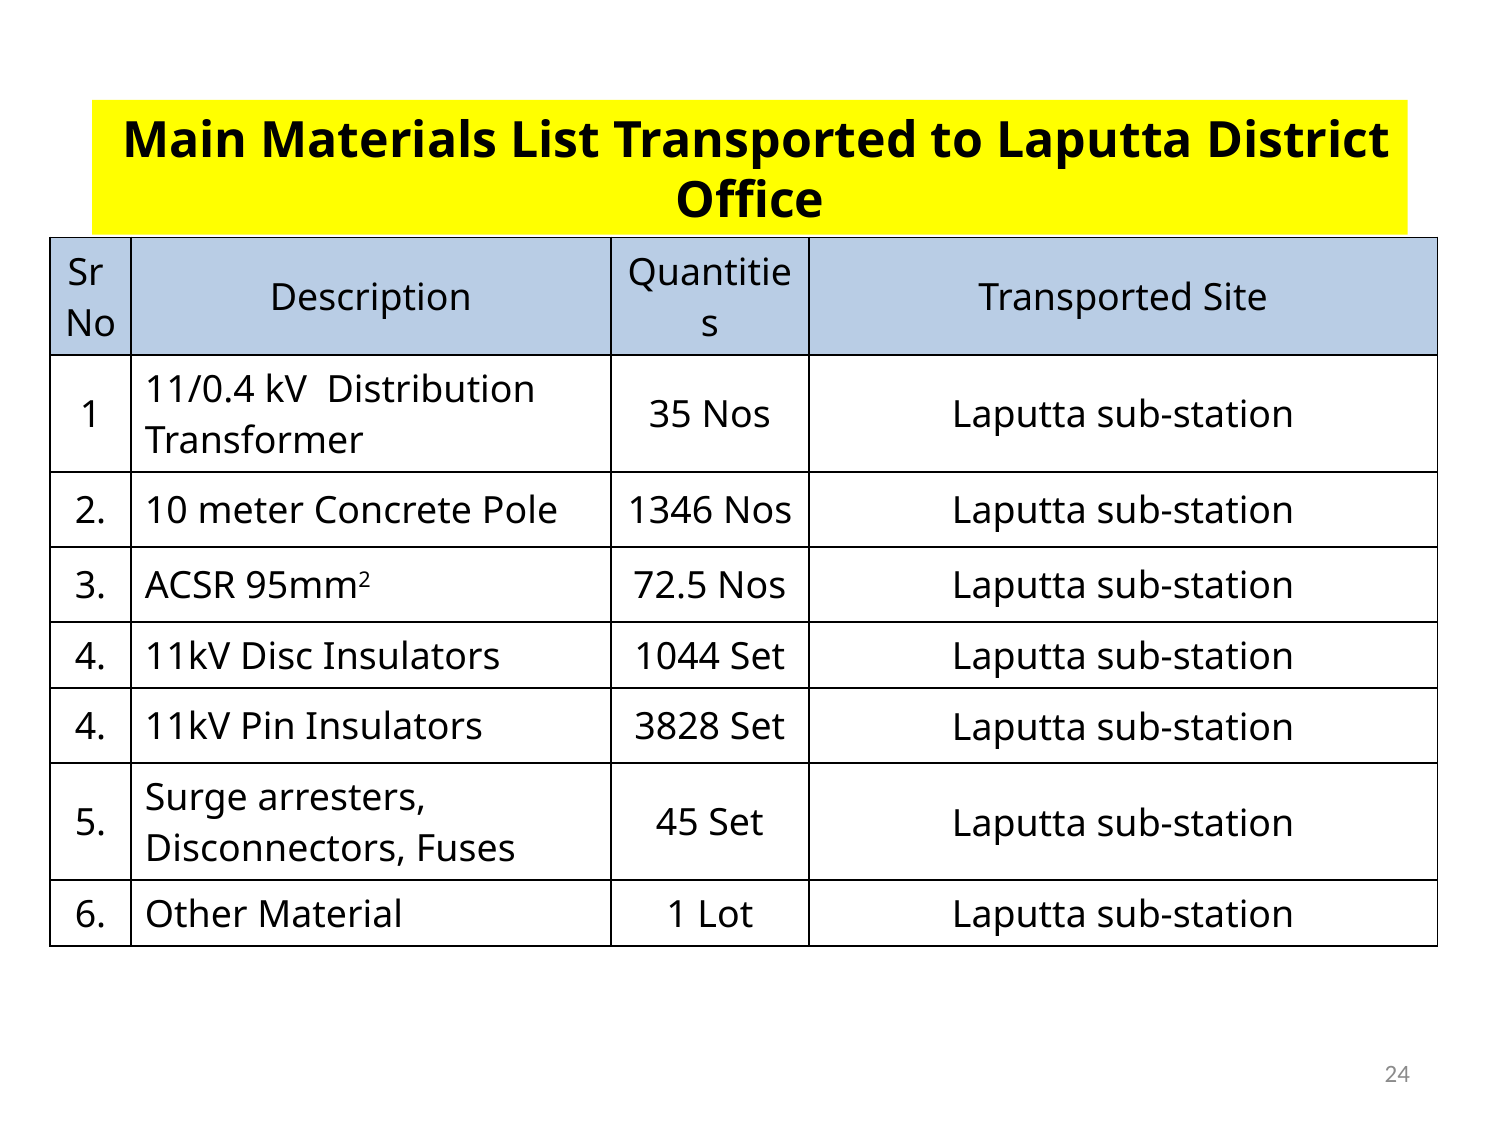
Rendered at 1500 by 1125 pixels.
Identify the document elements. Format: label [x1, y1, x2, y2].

table_cell [51, 473, 130, 546]
table_cell [132, 881, 610, 945]
table_cell [612, 548, 808, 621]
table_cell [810, 881, 1437, 945]
table_cell [612, 689, 808, 762]
table_cell [612, 764, 808, 879]
table_cell [612, 356, 808, 471]
table_cell [132, 764, 610, 879]
table_header [810, 238, 1437, 354]
table_cell [810, 623, 1437, 687]
table_cell [51, 881, 130, 945]
table_header [51, 238, 130, 354]
table_cell [132, 356, 610, 471]
table_header [132, 238, 610, 354]
table_cell [612, 473, 808, 546]
table_cell [51, 764, 130, 879]
table_cell [612, 623, 808, 687]
table_cell [810, 689, 1437, 762]
slide_number [1074, 1042, 1425, 1103]
table_cell [132, 548, 610, 621]
table_cell [51, 548, 130, 621]
table_cell [810, 764, 1437, 879]
table_cell [810, 473, 1437, 546]
table_cell [810, 356, 1437, 471]
table_cell [132, 623, 610, 687]
table_cell [132, 473, 610, 546]
table_cell [51, 689, 130, 762]
table_cell [132, 689, 610, 762]
table_cell [51, 356, 130, 471]
text_box [92, 99, 1408, 235]
table_header [612, 238, 808, 354]
table_cell [612, 881, 808, 945]
table_cell [810, 548, 1437, 621]
table_cell [51, 623, 130, 687]
